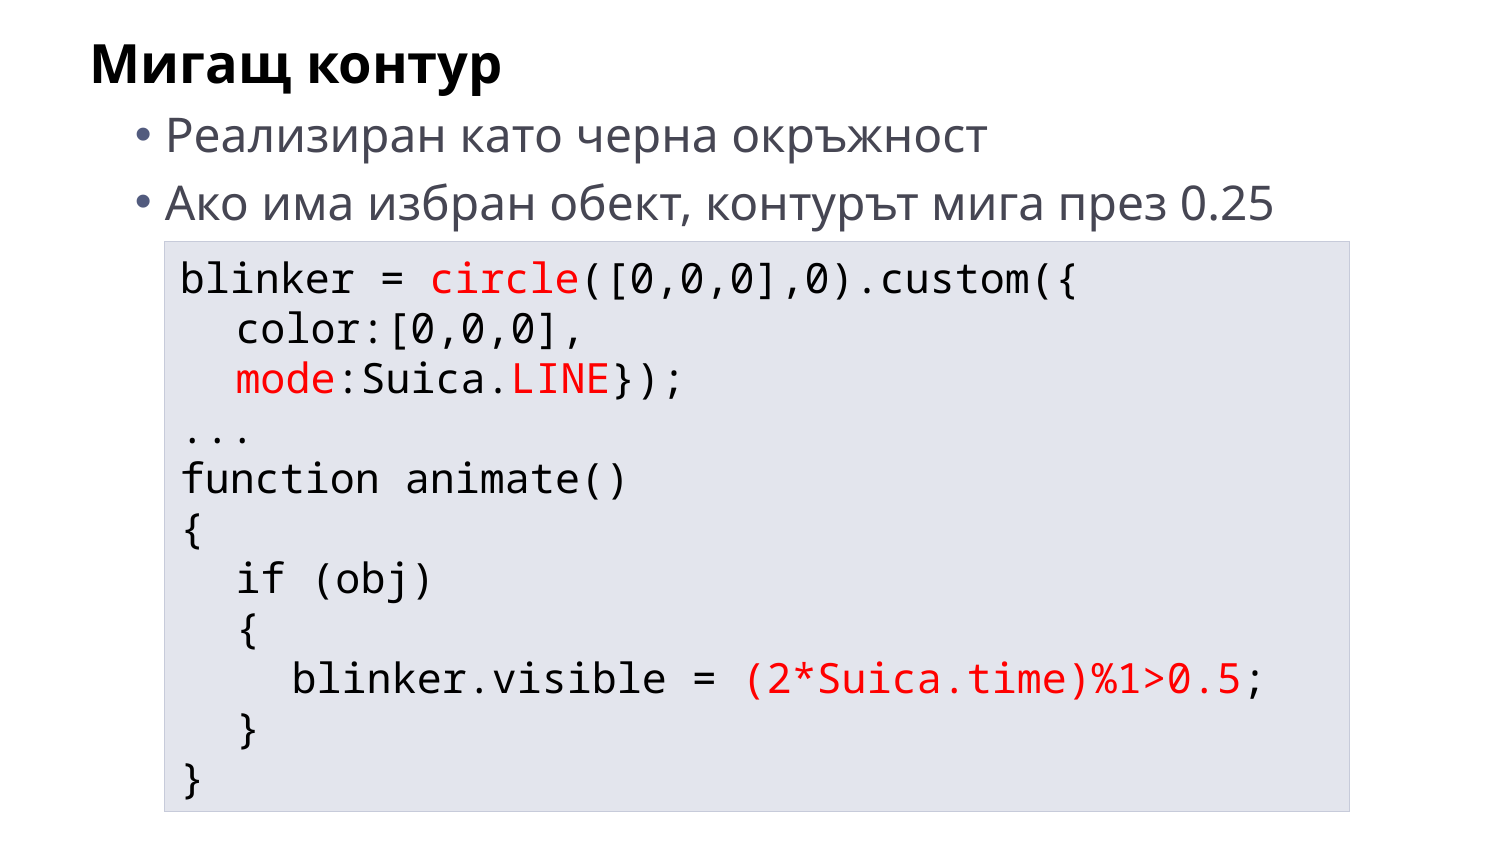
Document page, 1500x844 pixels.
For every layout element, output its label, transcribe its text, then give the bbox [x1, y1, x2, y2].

text_box blinker = circle([0,0,0],0).custom({ color:[0,0,0], mode:Suica.LINE}); ... function animate() { if (obj) { blinker.visible = (2*Suica.time)%1>0.5; } } [164, 241, 1350, 812]
list Мигащ контур Реализиран като черна окръжност Ако има избран обект, контурът мига през 0.25 секунди [75, 21, 1475, 835]
